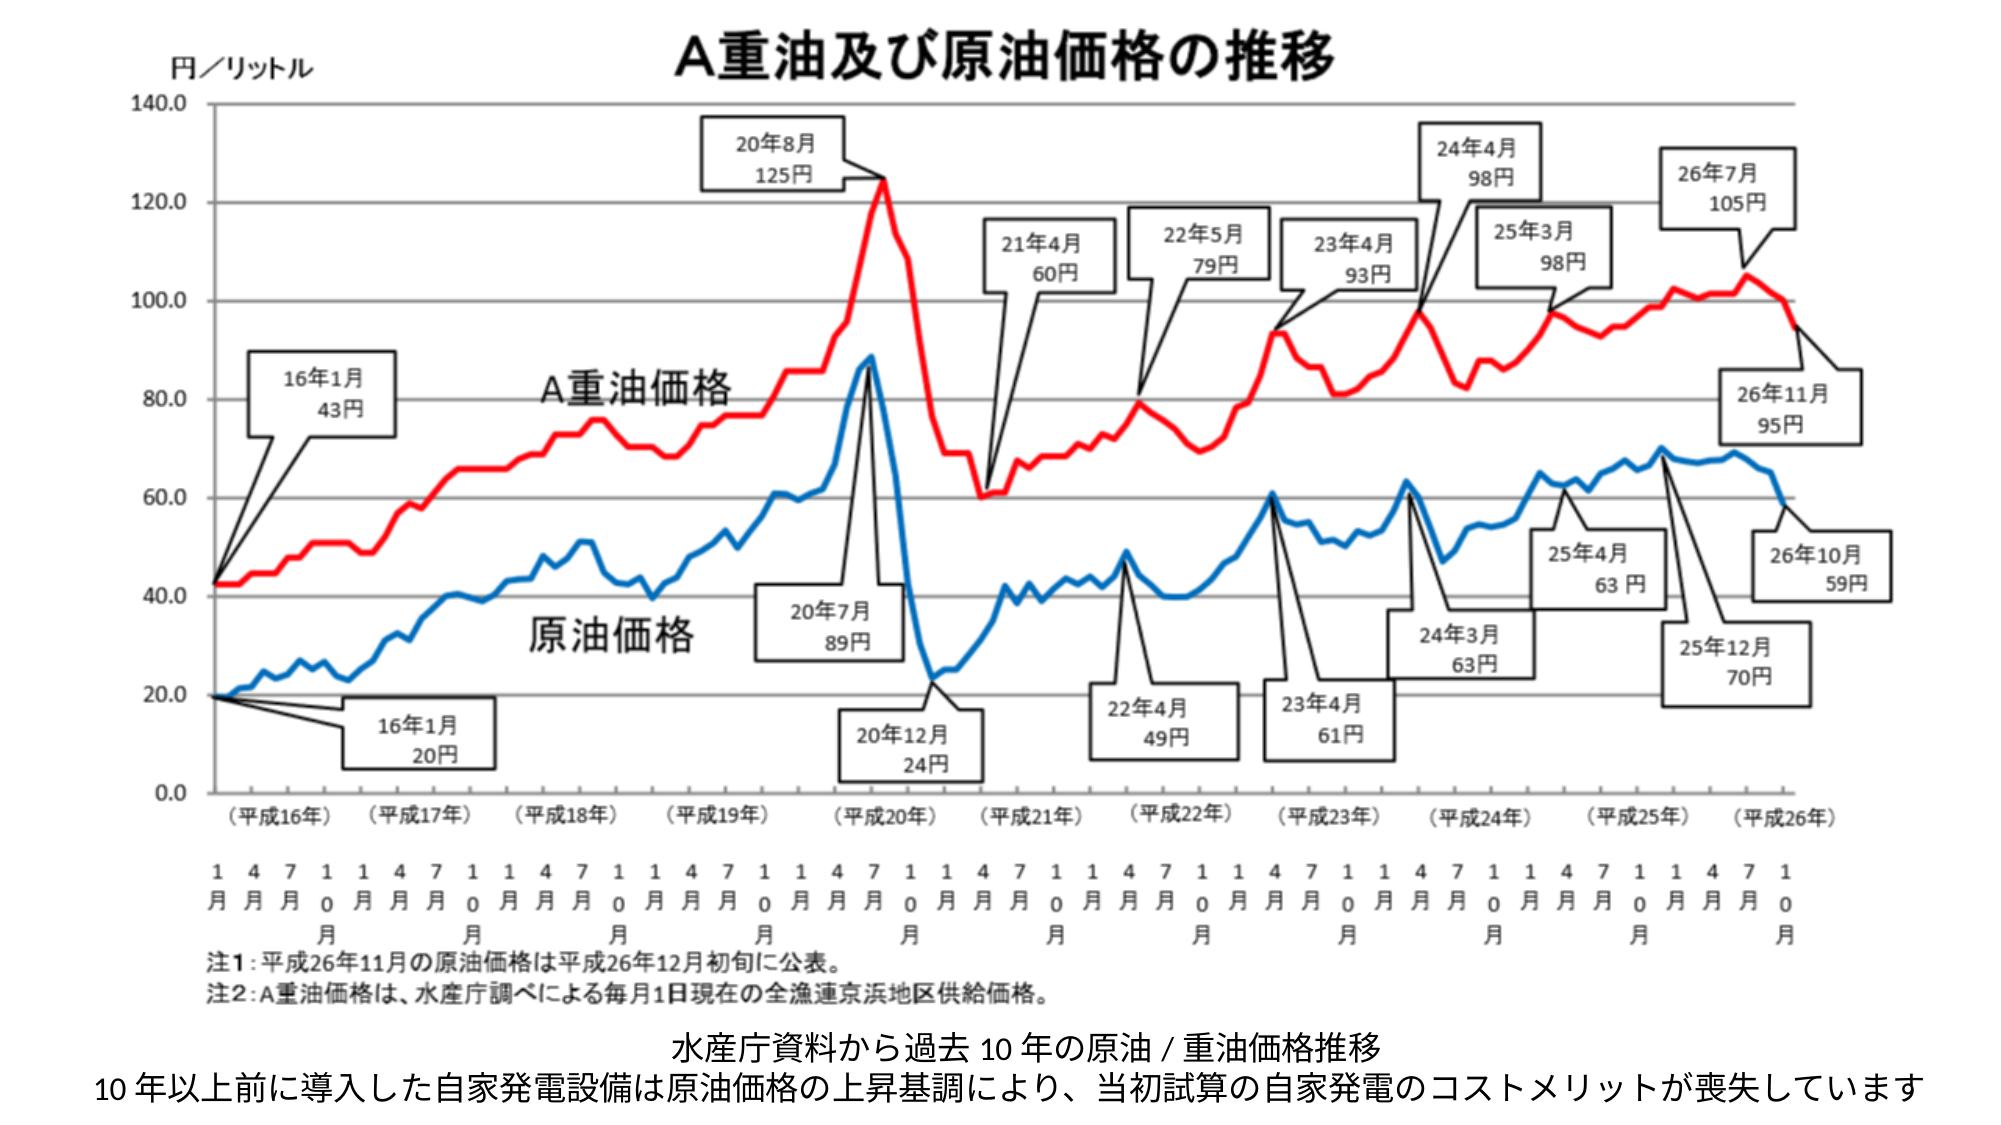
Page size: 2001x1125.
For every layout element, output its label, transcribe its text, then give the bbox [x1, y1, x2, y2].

text_box 水産庁資料から過去10年の原油/重油価格推移 10年以上前に導入した自家発電設備は原油価格の上昇基調により、当初試算の自家発電のコストメリットが喪失しています [77, 1025, 1976, 1109]
picture [107, 5, 1941, 1030]
